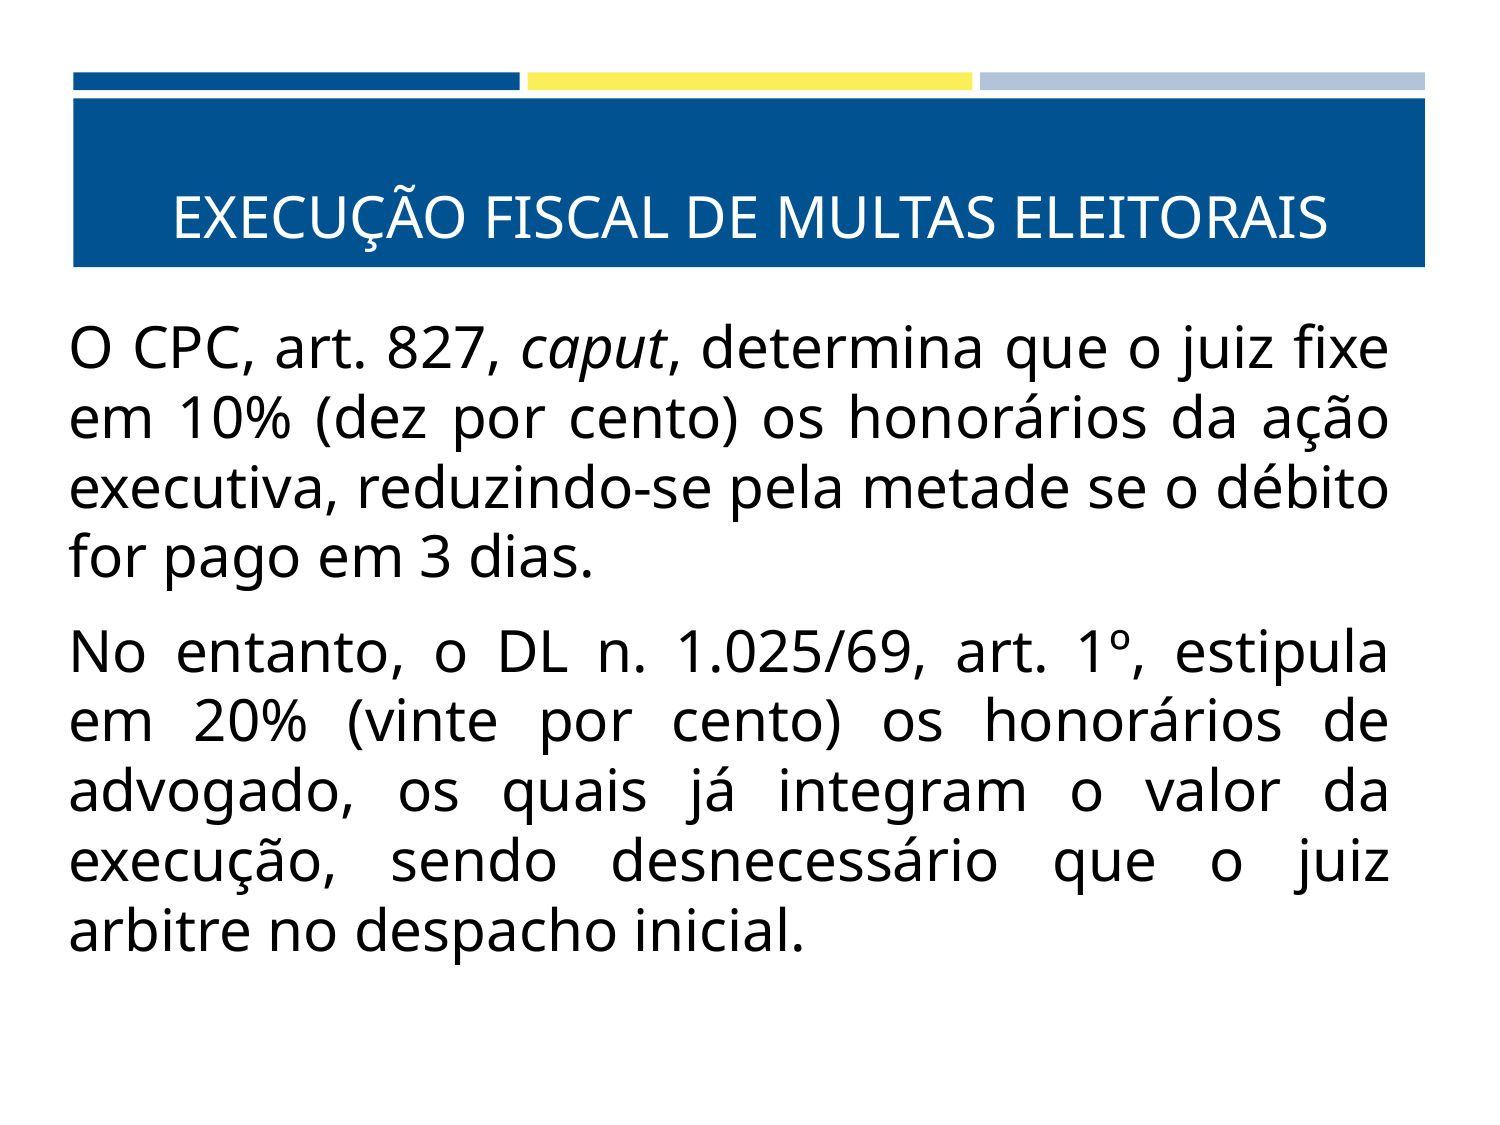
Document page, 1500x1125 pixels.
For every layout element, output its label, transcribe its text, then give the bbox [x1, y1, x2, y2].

title EXECUÇÃO FISCAL DE MULTAS ELEITORAIS [95, 112, 1406, 259]
list O CPC, art. 827, caput, determina que o juiz fixe em 10% (dez por cento) os honorários da ação executiva, reduzindo-se pela metade se o débito for pago em 3 dias. No entanto, o DL n. 1.025/69, art. 1º, estipula em 20% (vinte por cento) os honorários de advogado, os quais já integram o valor da execução, sendo desnecessário que o juiz arbitre no despacho inicial. [53, 302, 1406, 1094]
